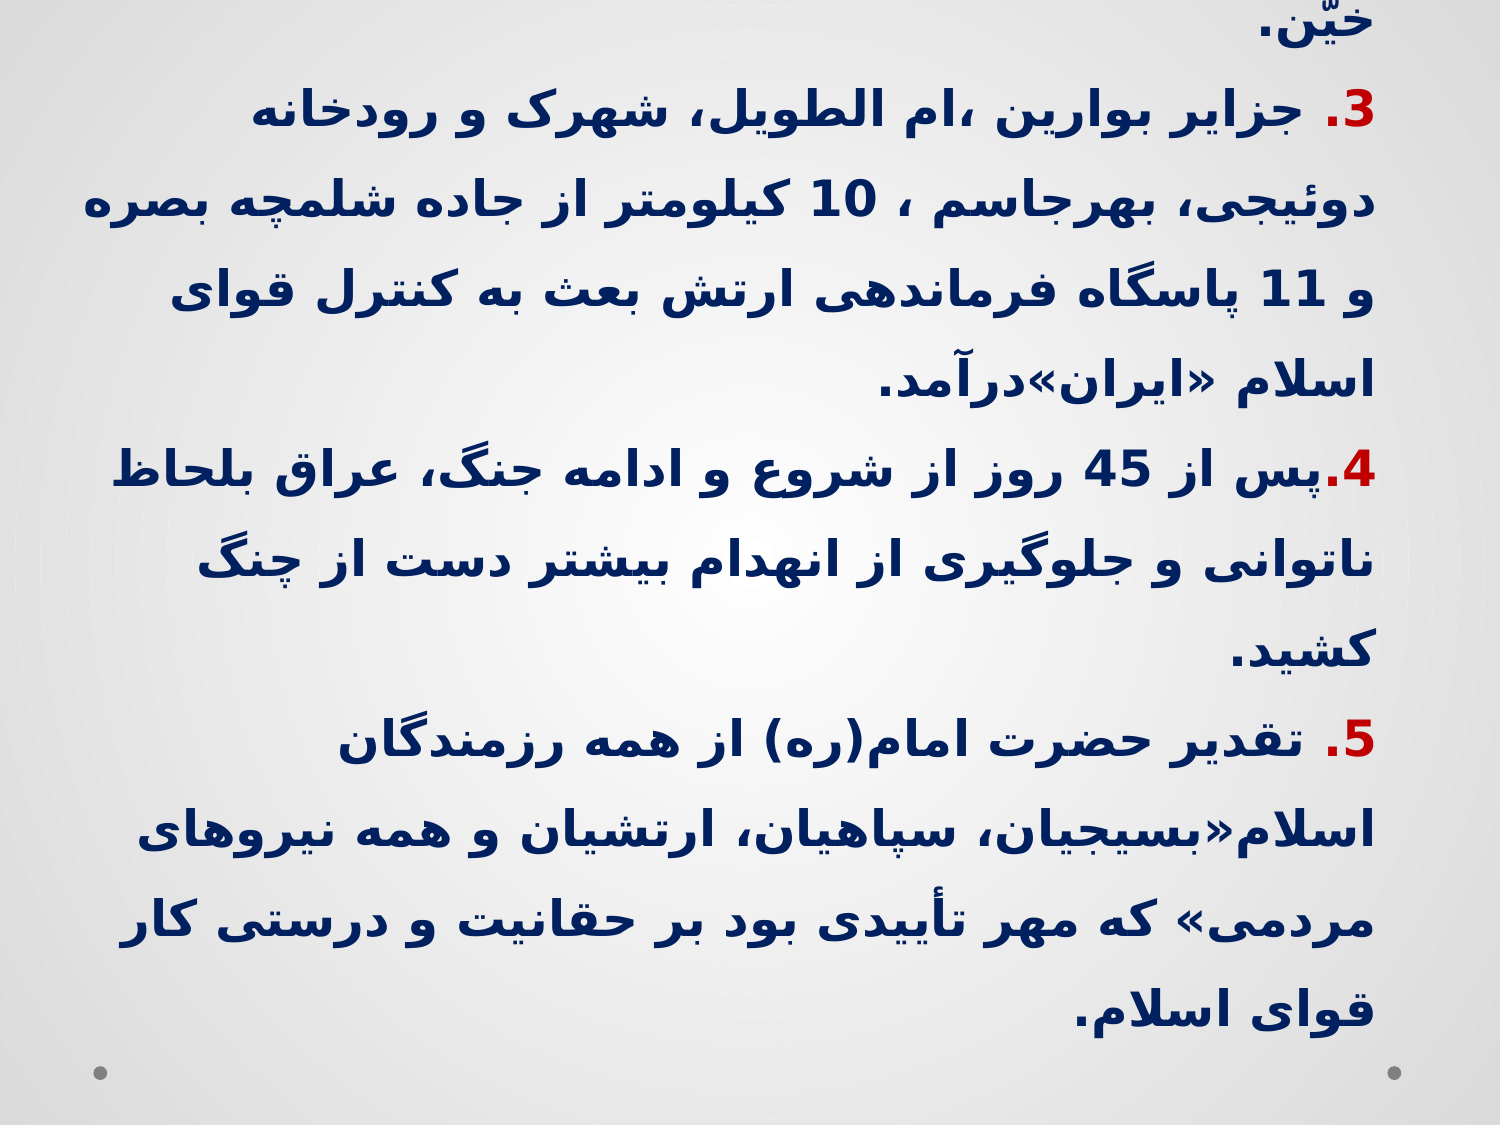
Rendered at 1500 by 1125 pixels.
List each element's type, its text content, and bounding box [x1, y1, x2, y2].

title نتایج عملیات کربلای 5 1. تصرف 150 کیلومتر ازخاک عراق. 2. تصرف پاسگاه های بوبیان، شلمچه، کوت سواری و خیّن. 3. جزایر بوارین ،ام الطویل، شهرک و رودخانه دوئیجی، بهرجاسم ، 10 کیلومتر از جاده شلمچه بصره و 11 پاسگاه فرماندهی ارتش بعث به کنترل قوای اسلام «ایران»درآمد. 4.پس از 45 روز از شروع و ادامه جنگ، عراق بلحاظ ناتوانی و جلوگیری از انهدام بیشتر دست از چنگ کشید. 5. تقدیر حضرت امام(ره) از همه رزمندگان اسلام«بسیجیان، سپاهیان، ارتشیان و همه نیروهای مردمی» که مهر تأییدی بود بر حقانیت و درستی کار قوای اسلام. [29, 444, 1392, 1125]
